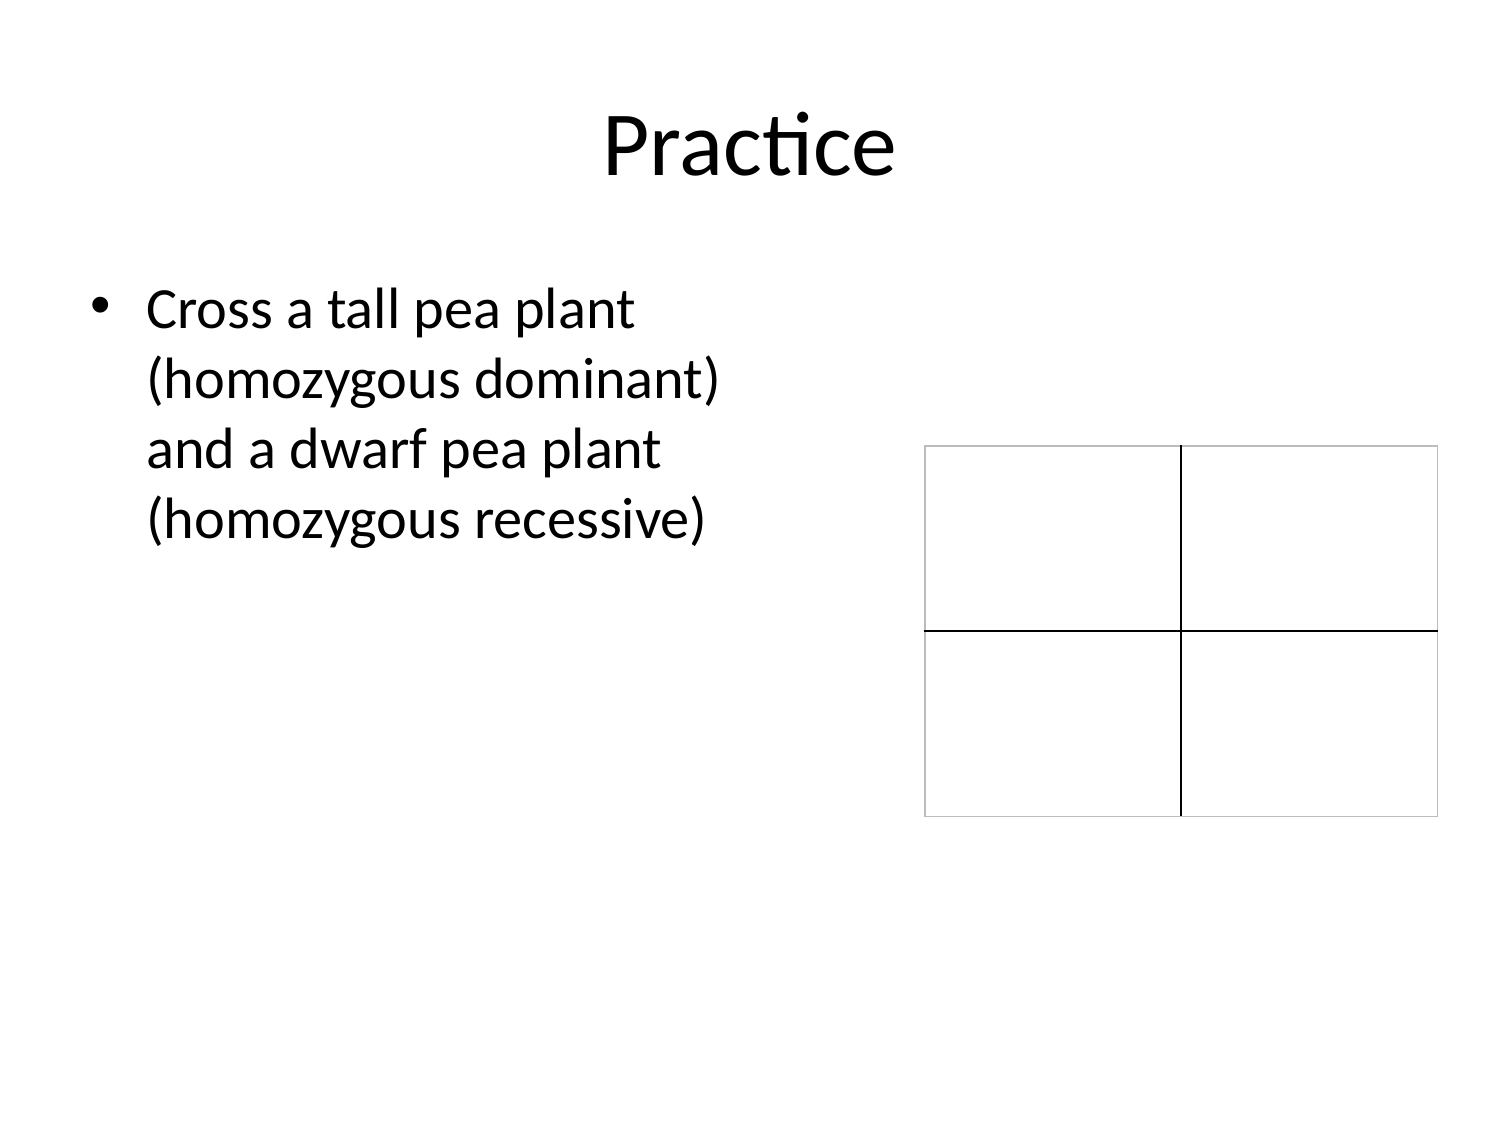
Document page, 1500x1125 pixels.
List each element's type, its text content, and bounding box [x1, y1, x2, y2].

list Cross a tall pea plant (homozygous dominant) and a dwarf pea plant (homozygous recessive) [75, 262, 738, 1005]
table_header [1182, 447, 1437, 630]
title Practice [75, 45, 1425, 233]
table_cell [926, 632, 1180, 816]
table_cell [1182, 632, 1437, 816]
table_header [926, 447, 1180, 630]
